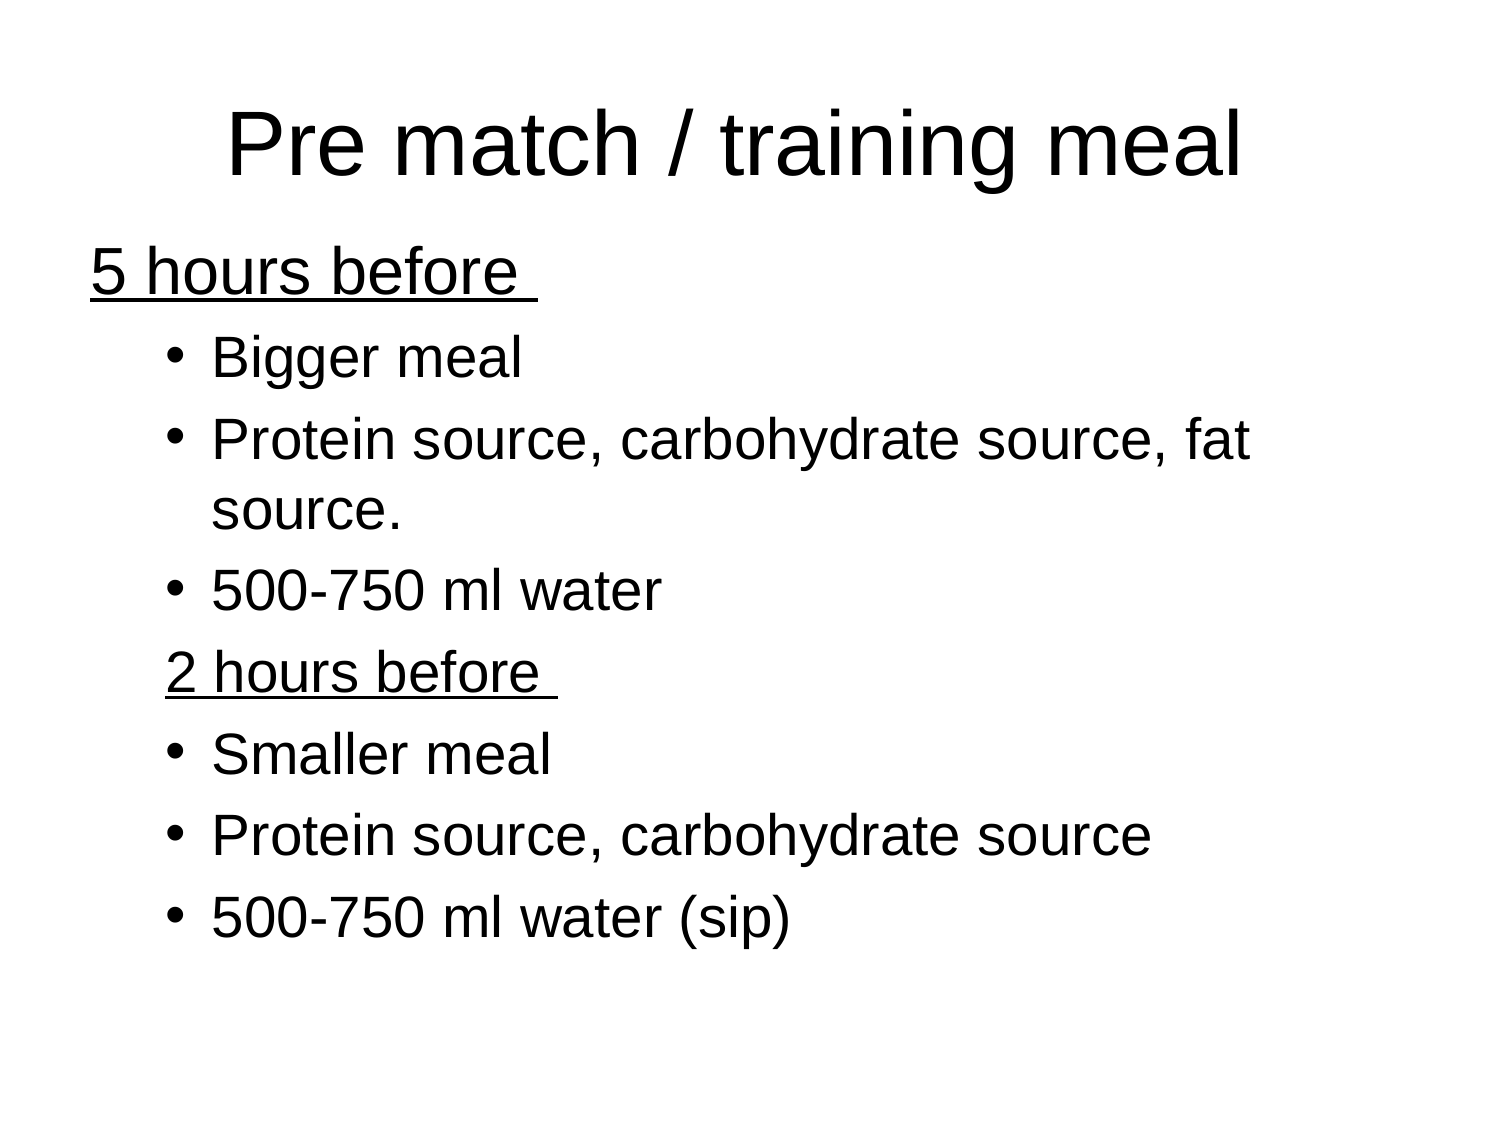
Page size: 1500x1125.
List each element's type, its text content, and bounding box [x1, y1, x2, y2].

list 5 hours before Bigger meal Protein source, carbohydrate source, fat source. 500-750 ml water 2 hours before Smaller meal Protein source, carbohydrate source 500-750 ml water (sip) [75, 219, 1425, 1005]
title Pre match / training meal [75, 45, 1425, 219]
